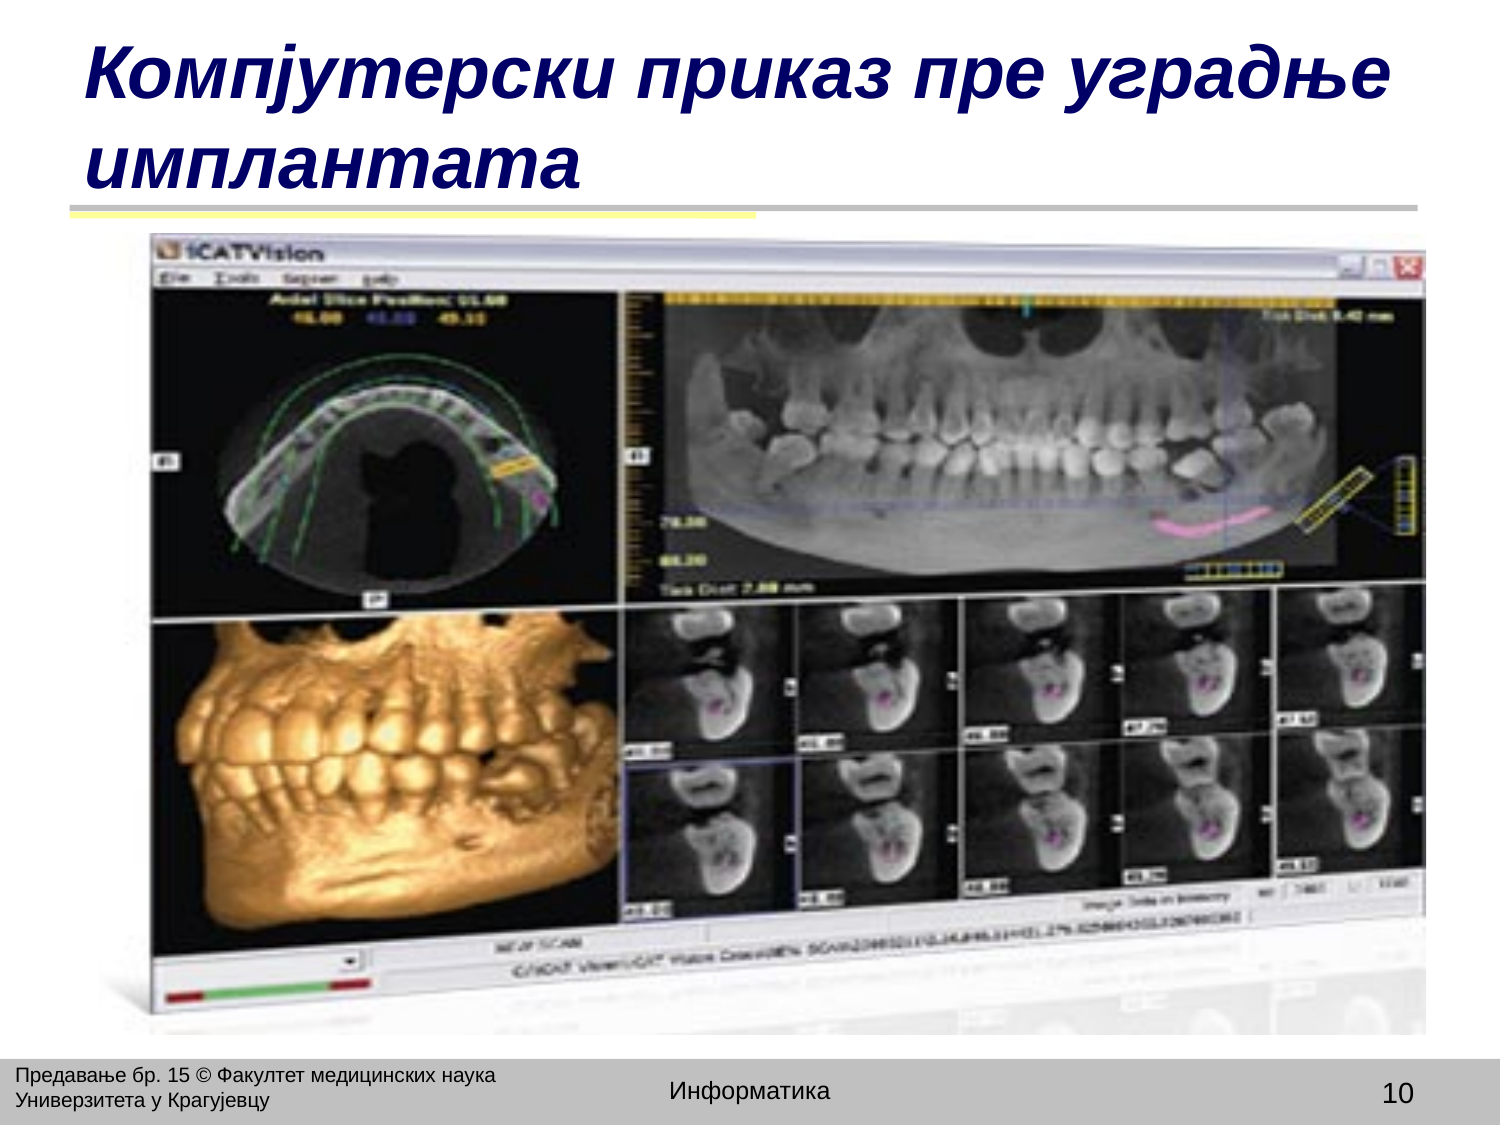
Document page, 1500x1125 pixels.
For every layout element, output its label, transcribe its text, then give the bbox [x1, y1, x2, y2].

picture [98, 233, 1427, 1035]
footer Информатика [512, 1066, 988, 1125]
slide_number Предавање бр. 15 © Факултет медицинских наука Универзитета у Крагујевцу [0, 1053, 634, 1108]
slide_number 10 [1079, 1066, 1430, 1125]
title Компјутерски приказ пре уградње имплантата [69, 19, 1426, 208]
